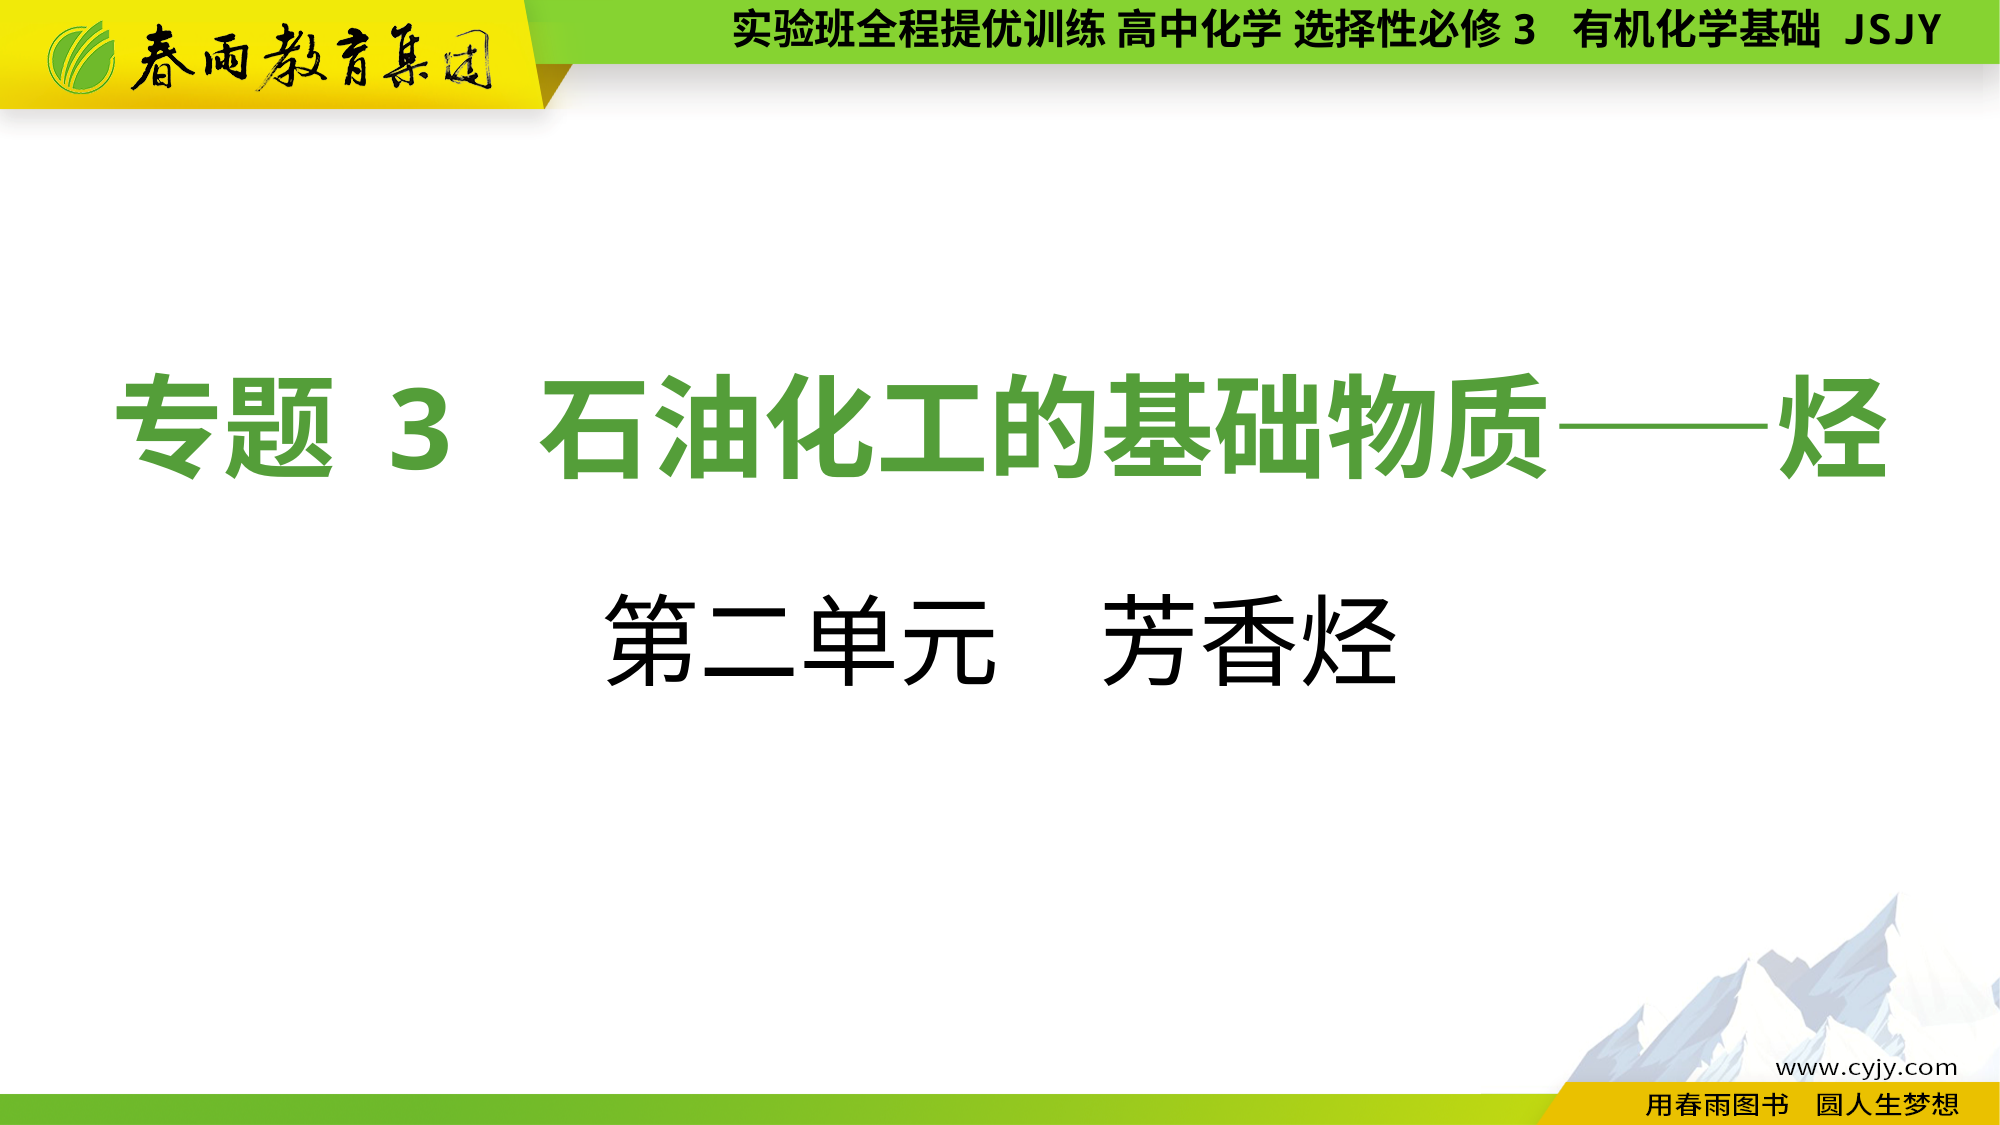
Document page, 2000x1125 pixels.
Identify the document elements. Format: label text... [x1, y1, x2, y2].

picture [0, 0, 2000, 1125]
text_box 第二单元 芳香烃 [54, 511, 1946, 706]
text_box 专题 3 石油化工的基础物质——烃 [54, 282, 1946, 500]
